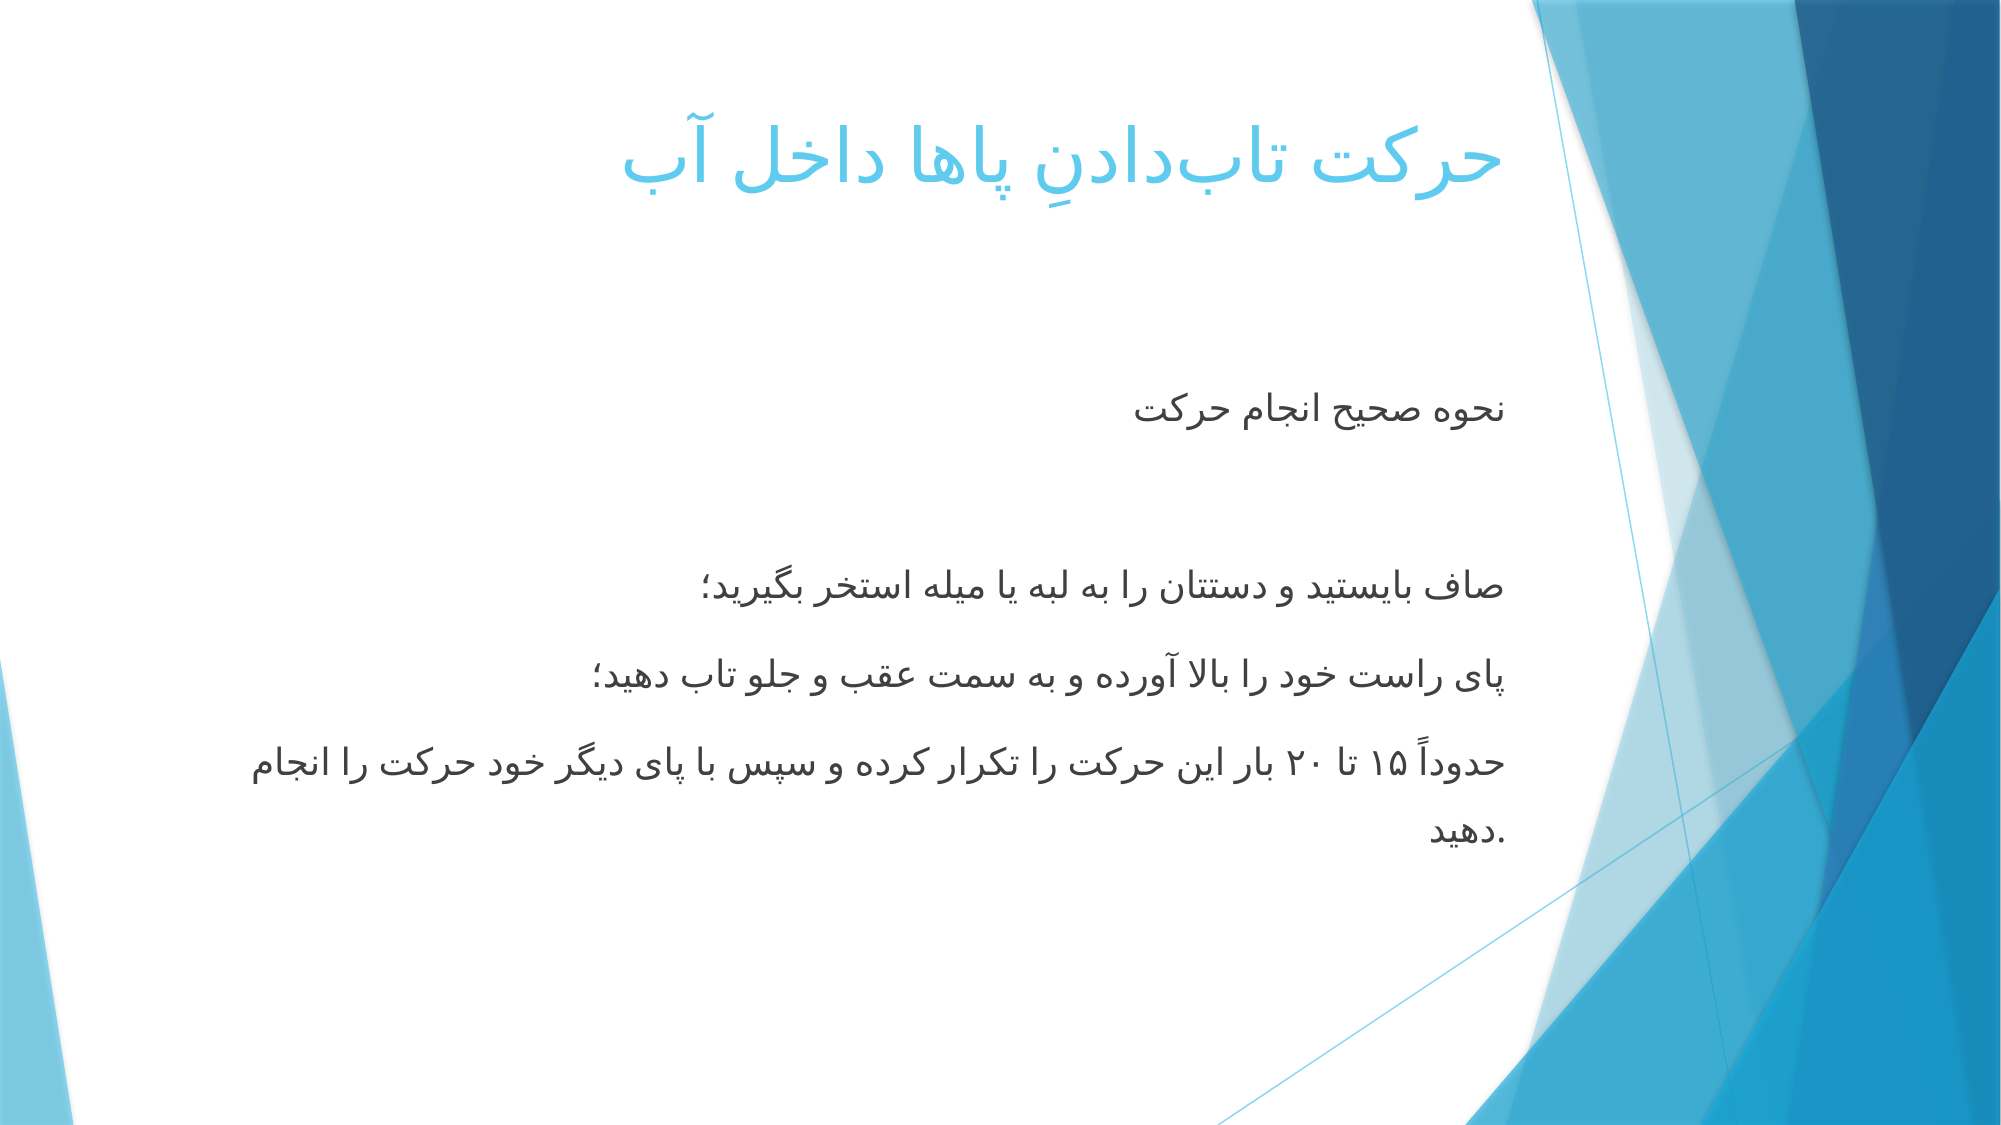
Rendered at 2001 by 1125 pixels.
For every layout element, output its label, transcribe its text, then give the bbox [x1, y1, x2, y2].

title حرکت تاب‌دادنِ پاها داخل آب [111, 99, 1522, 317]
list نحوه صحیح انجام حرکت صاف بایستید و دستتان را به لبه یا میله استخر بگیرید؛ پای راست خود را بالا آورده و به سمت عقب و جلو تاب دهید؛ حدوداً ۱۵ تا ۲۰ بار این حرکت را تکرار کرده و سپس با پای دیگر خود حرکت را انجام دهید. [111, 354, 1522, 992]
